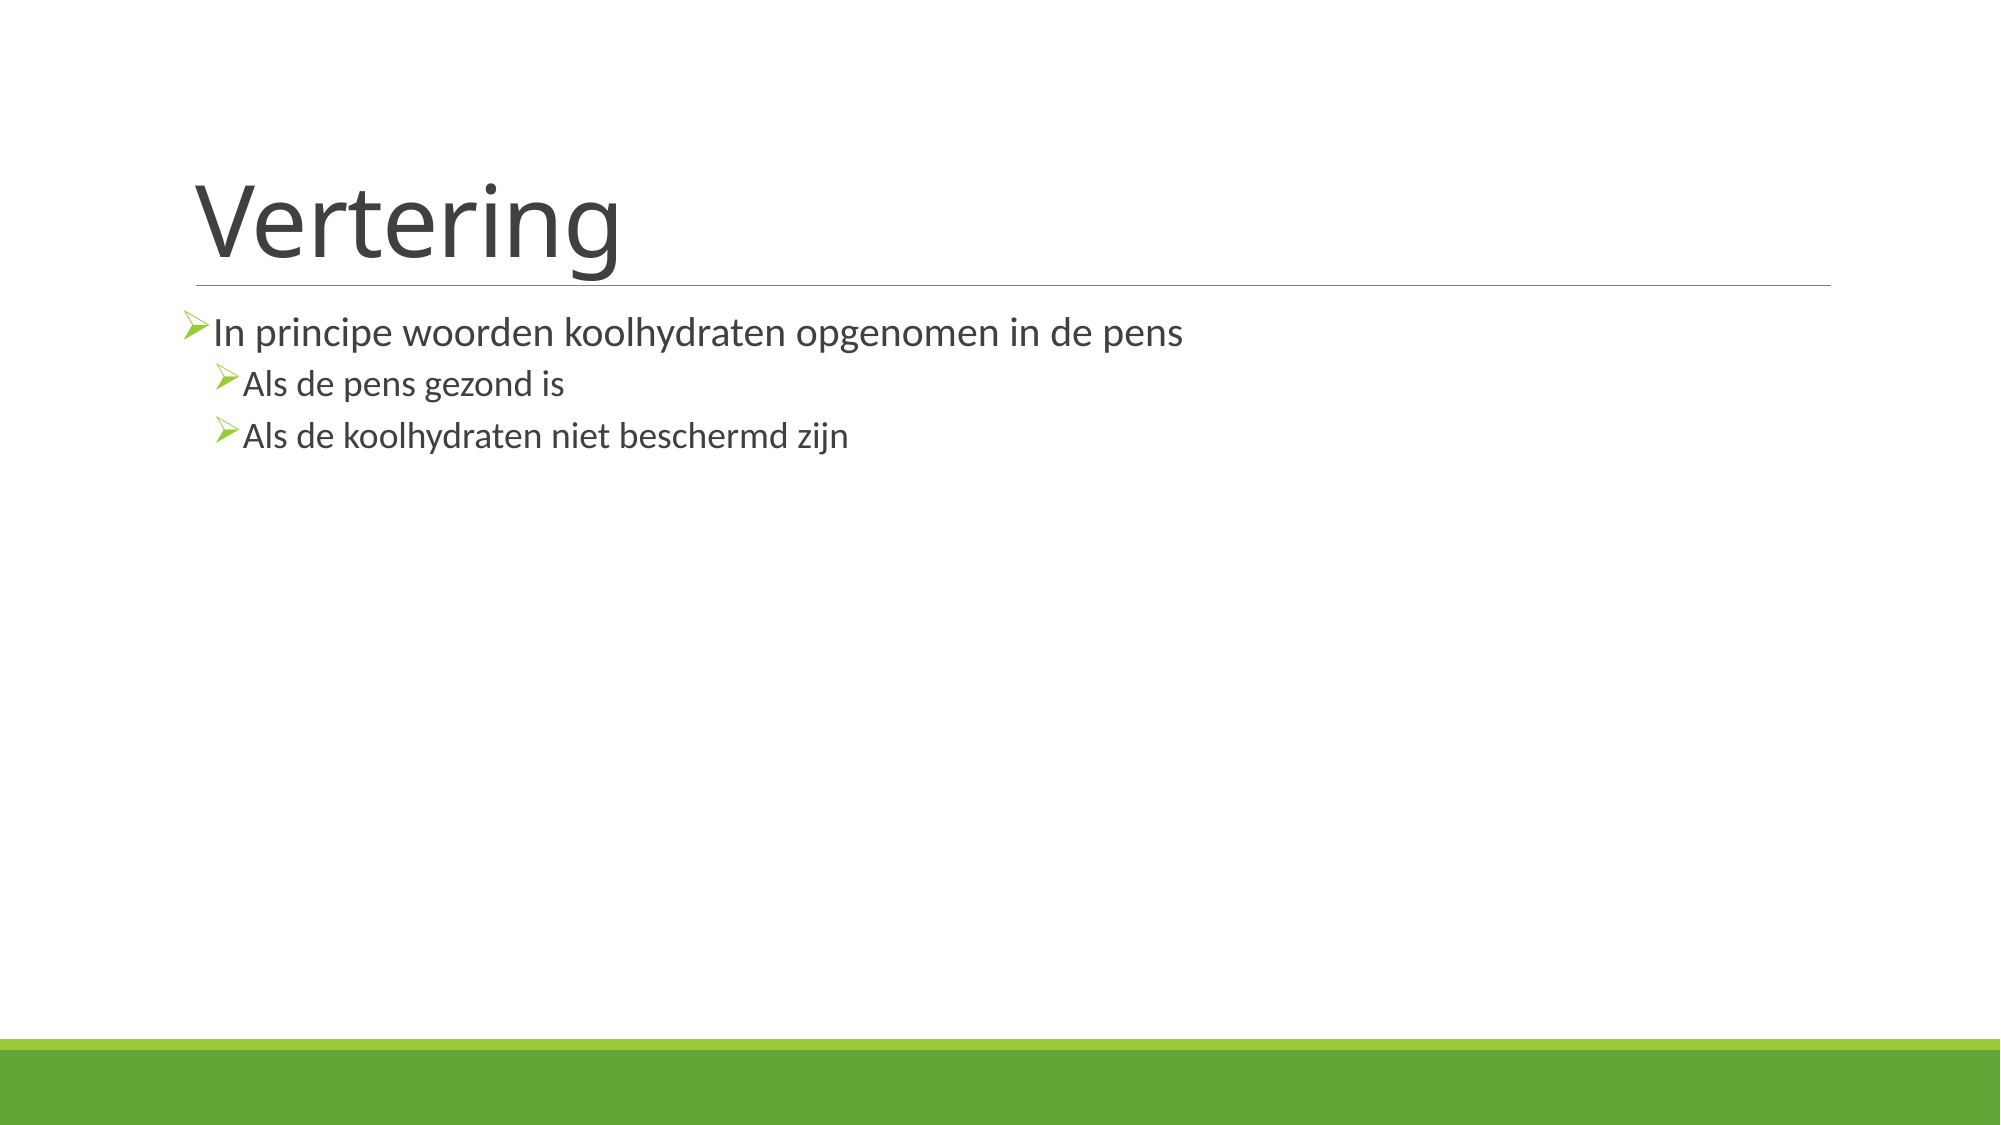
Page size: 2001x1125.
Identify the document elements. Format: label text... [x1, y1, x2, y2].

title Vertering [180, 47, 1830, 285]
list In principe woorden koolhydraten opgenomen in de pens Als de pens gezond is Als de koolhydraten niet beschermd zijn [180, 302, 1830, 963]
